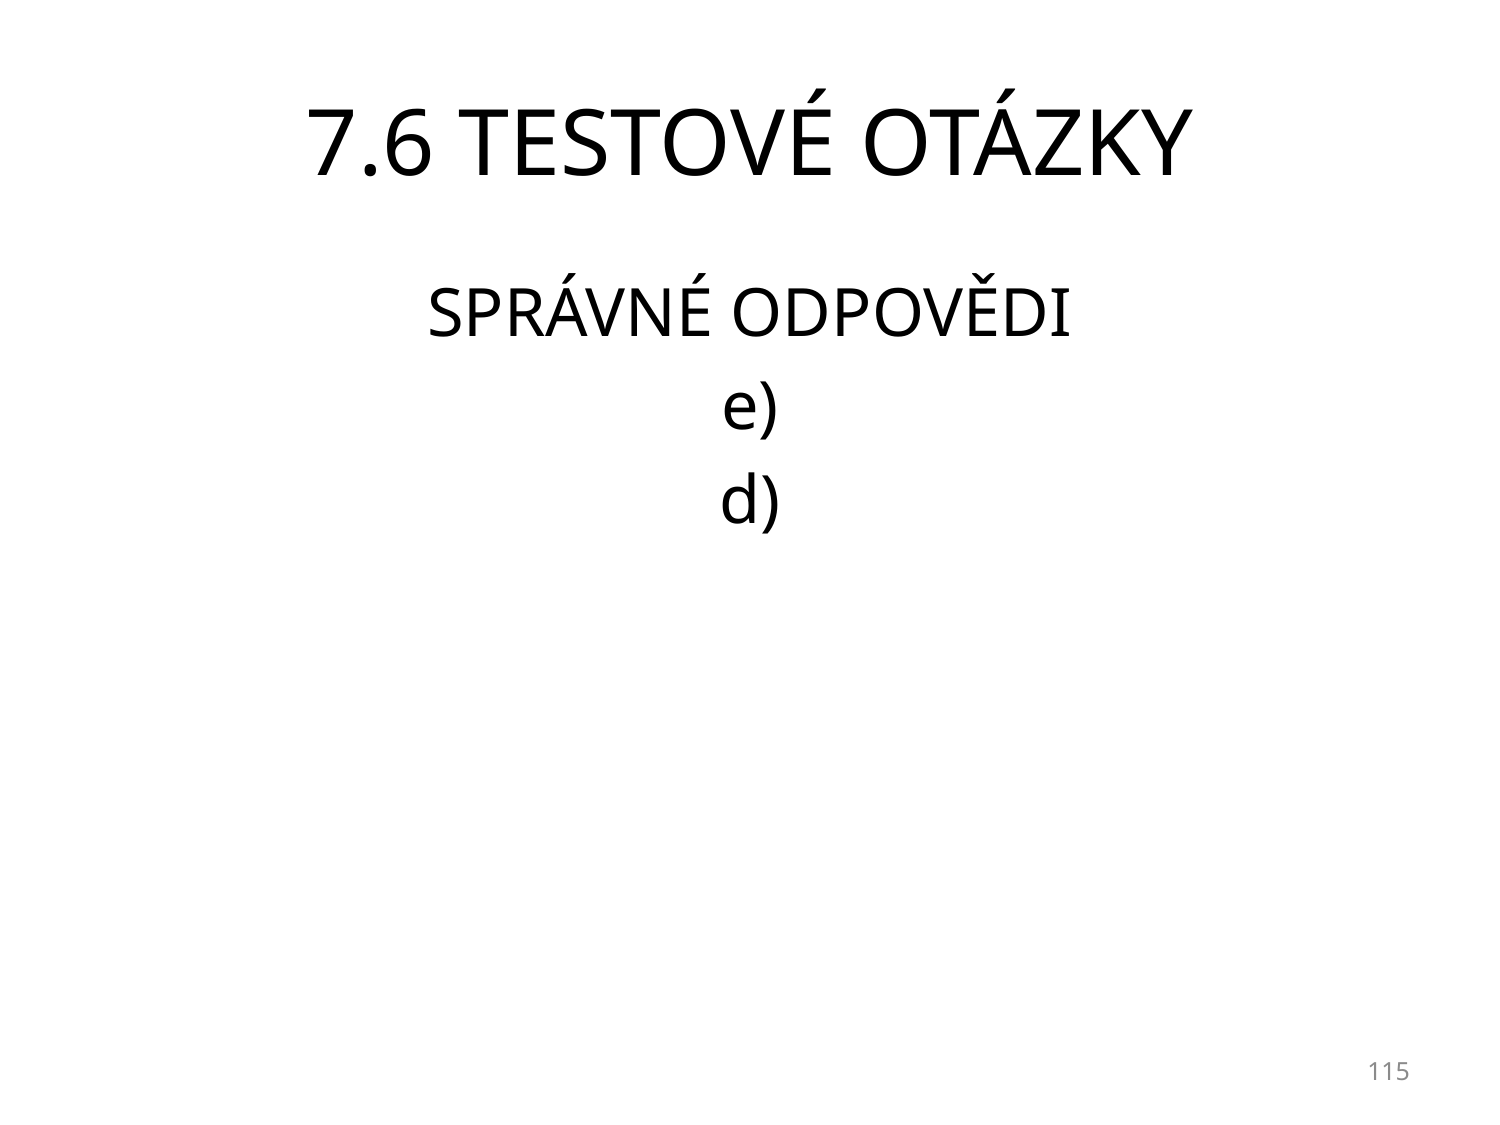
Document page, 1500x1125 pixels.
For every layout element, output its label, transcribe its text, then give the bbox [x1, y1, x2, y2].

slide_number 115 [1074, 1042, 1425, 1103]
title 7.6 TESTOVÉ OTÁZKY [75, 45, 1425, 233]
list SPRÁVNÉ ODPOVĚDI e) d) [75, 262, 1425, 1005]
